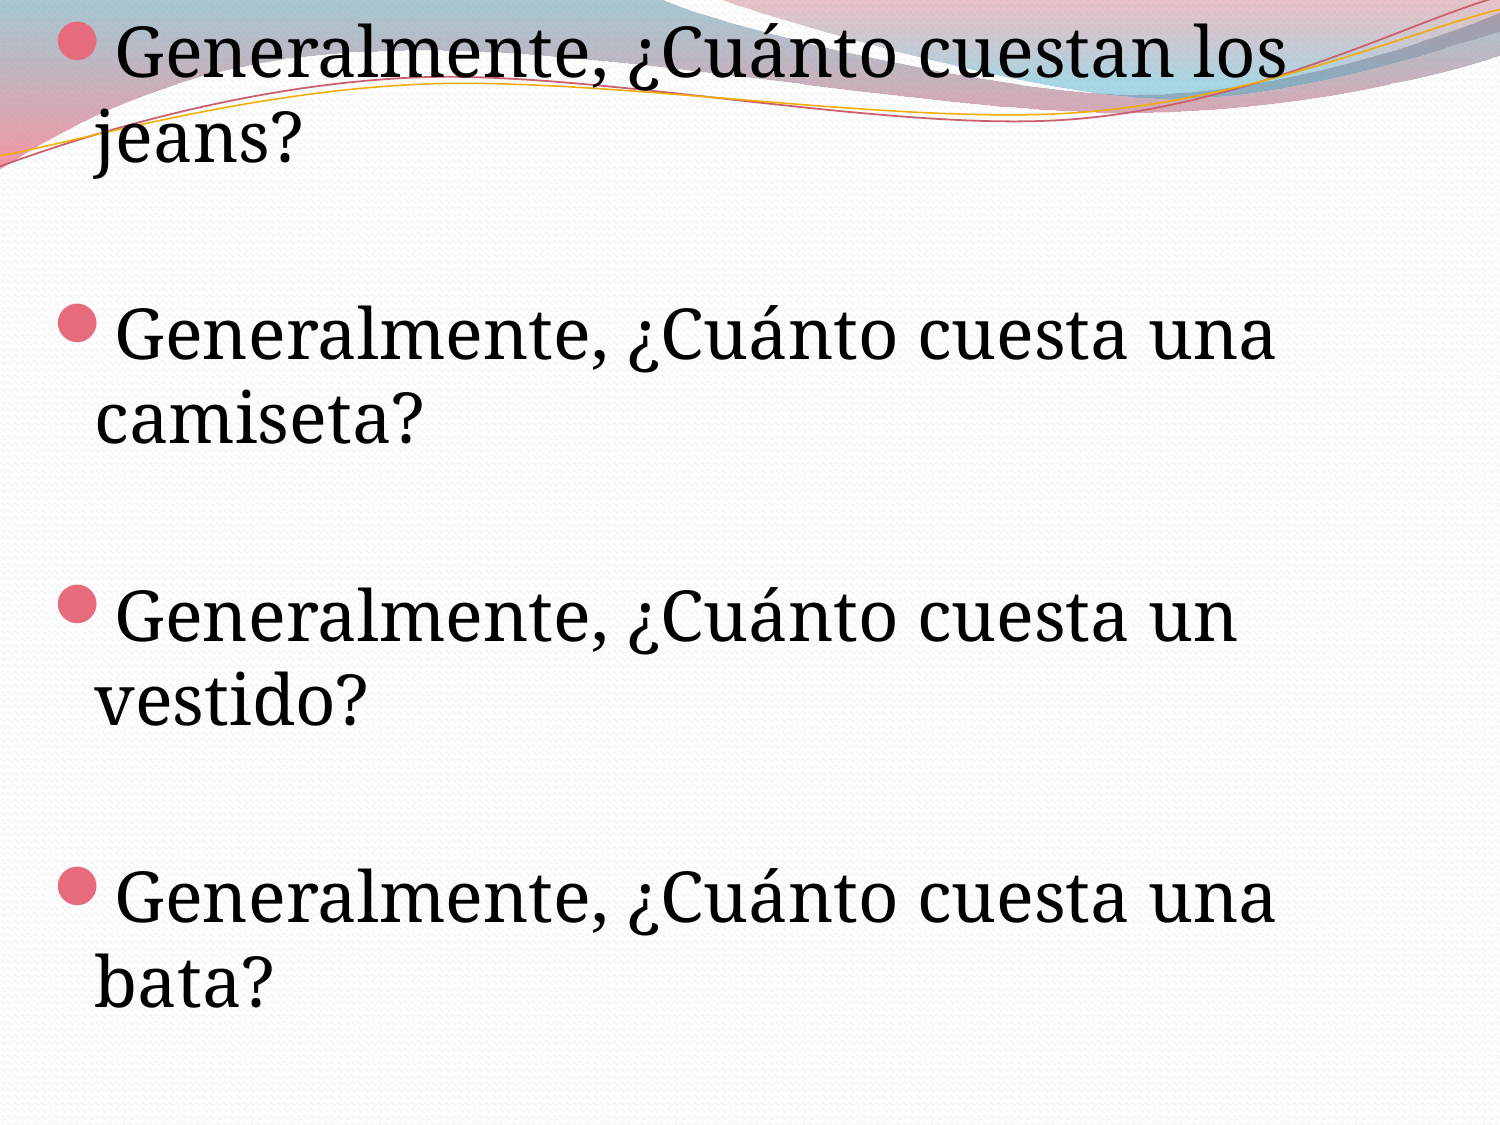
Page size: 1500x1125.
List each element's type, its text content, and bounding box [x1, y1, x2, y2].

list Generalmente, ¿Cuánto cuestan los jeans? Generalmente, ¿Cuánto cuesta una camiseta? Generalmente, ¿Cuánto cuesta un vestido? Generalmente, ¿Cuánto cuesta una bata? [37, 0, 1425, 1038]
